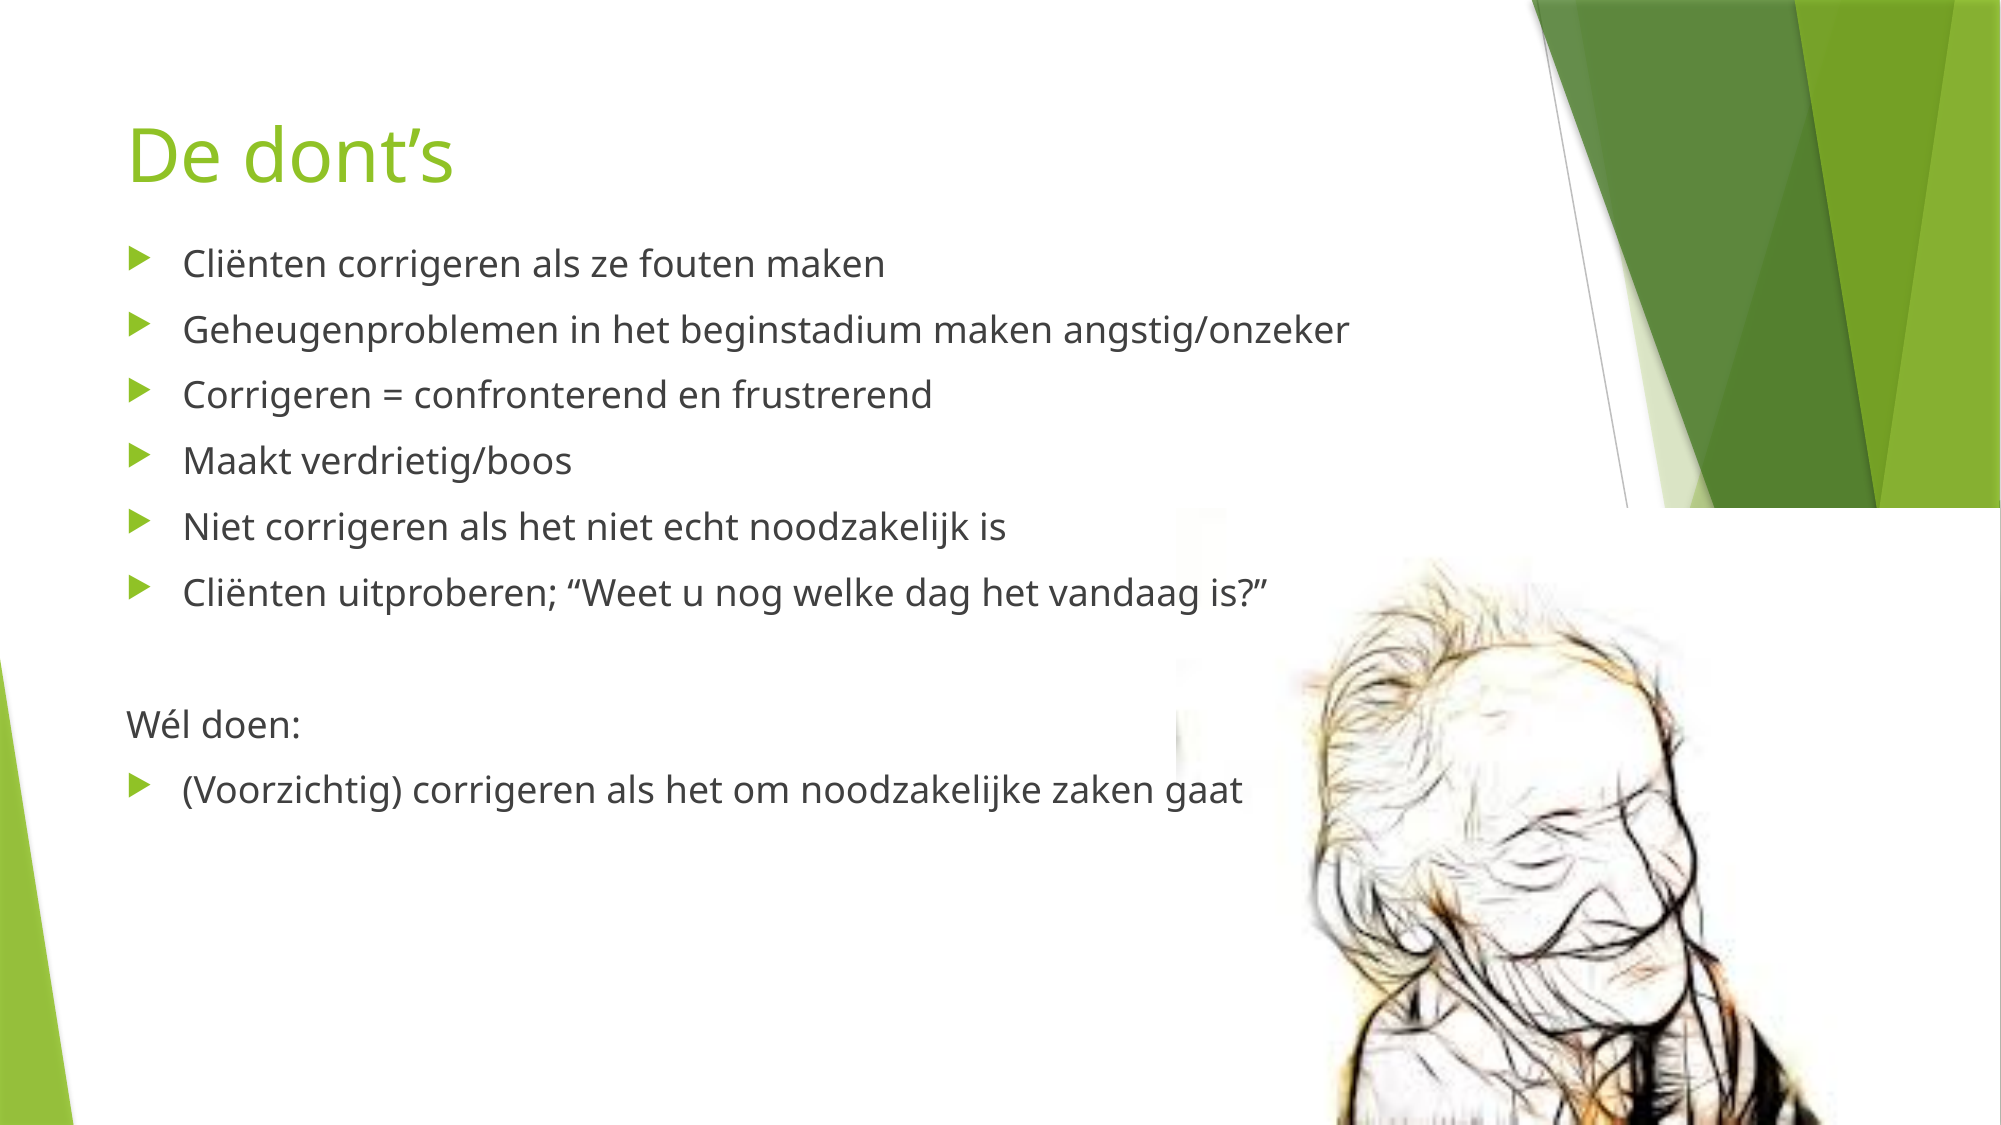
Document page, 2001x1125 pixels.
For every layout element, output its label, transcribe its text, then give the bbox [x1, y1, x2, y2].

picture [1175, 507, 2000, 1125]
list Cliënten corrigeren als ze fouten maken Geheugenproblemen in het beginstadium maken angstig/onzeker Corrigeren = confronterend en frustrerend Maakt verdrietig/boos Niet corrigeren als het niet echt noodzakelijk is Cliënten uitproberen; “Weet u nog welke dag het vandaag is?” Wél doen: (Voorzichtig) corrigeren als het om noodzakelijke zaken gaat [111, 232, 1929, 1087]
title De dont’s [111, 99, 1522, 232]
